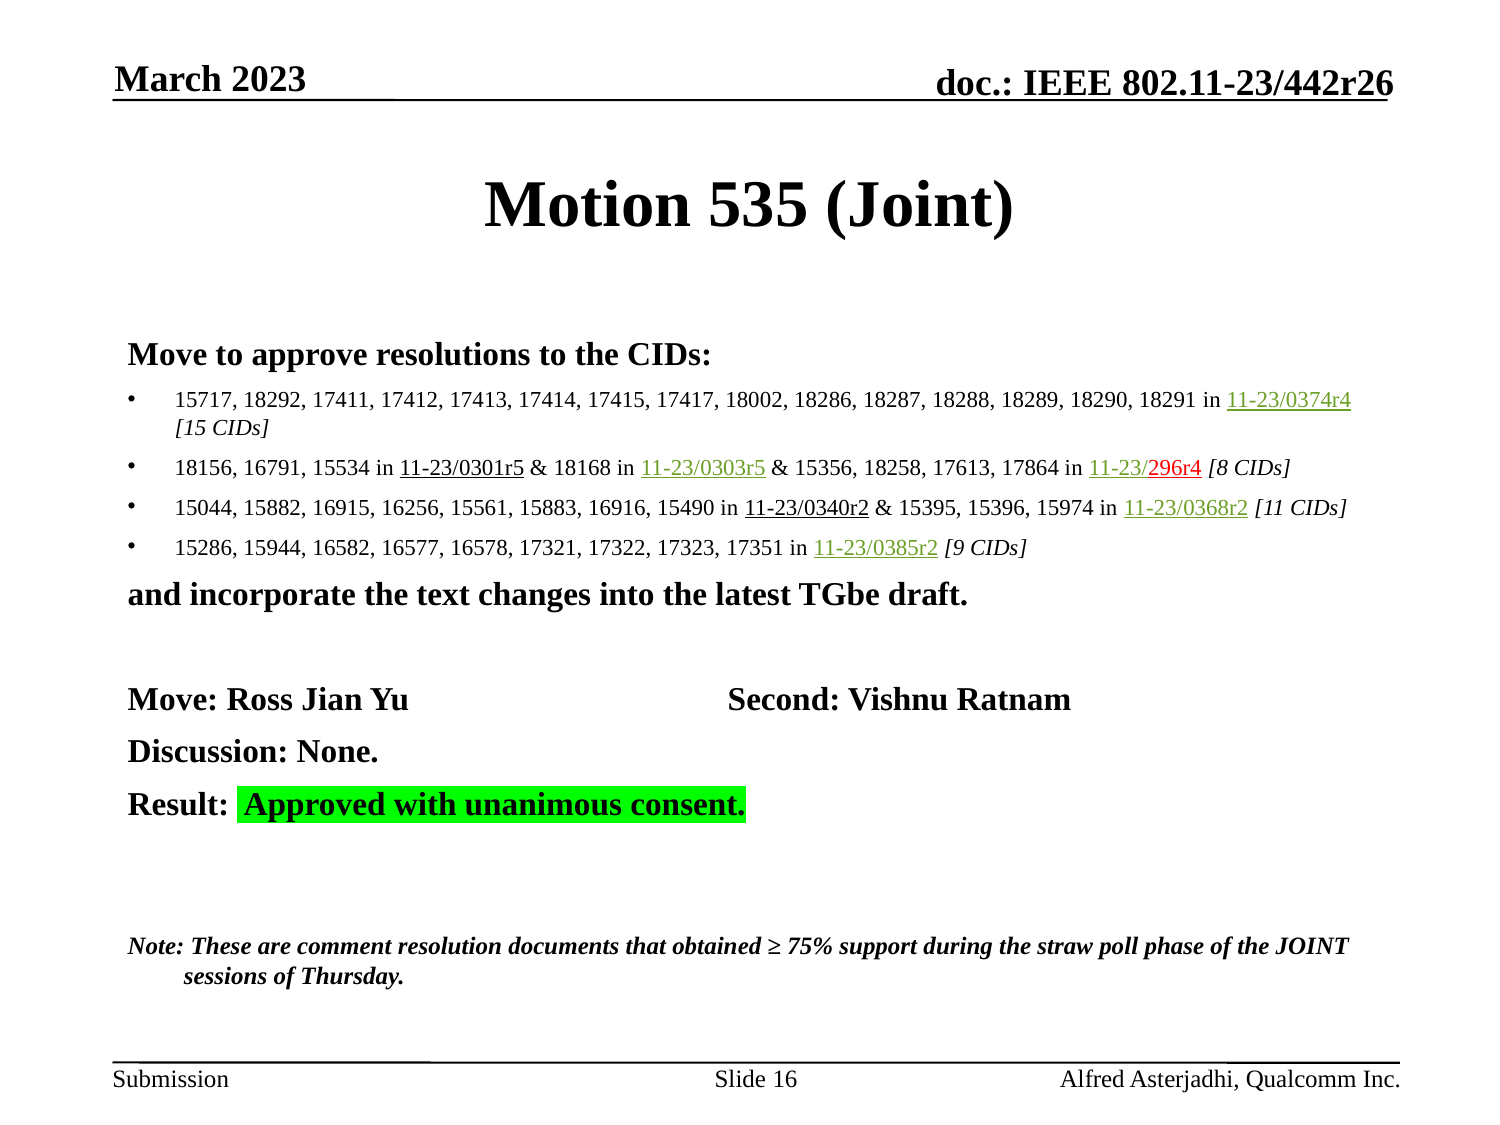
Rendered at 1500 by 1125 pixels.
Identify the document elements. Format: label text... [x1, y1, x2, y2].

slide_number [114, 54, 423, 100]
title Motion 535 (Joint) [112, 112, 1388, 288]
slide_number Slide 16 [712, 1061, 800, 1123]
list Move to approve resolutions to the CIDs: 15717, 18292, 17411, 17412, 17413, 17414, 17415, 17417, 18002, 18286, 18287, 18288, 18289, 18290, 18291 in 11-23/0374r4 [15 CIDs] 18156, 16791, 15534 in 11-23/0301r5 & 18168 in 11-23/0303r5 & 15356, 18258, 17613, 17864 in 11-23/296r4 [8 CIDs] 15044, 15882, 16915, 16256, 15561, 15883, 16916, 15490 in 11-23/0340r2 & 15395, 15396, 15974 in 11-23/0368r2 [11 CIDs] 15286, 15944, 16582, 16577, 16578, 17321, 17322, 17323, 17351 in 11-23/0385r2 [9 CIDs] and incorporate the text changes into the latest TGbe draft. Move: Ross Jian Yu Second: Vishnu Ratnam Discussion: None. Result: Approved with unanimous consent. Note: These are comment resolution documents that obtained ≥ 75% support during the straw poll phase of the JOINT sessions of Thursday. [112, 324, 1388, 1063]
footer Alfred Asterjadhi, Qualcomm Inc. [878, 1061, 1402, 1093]
